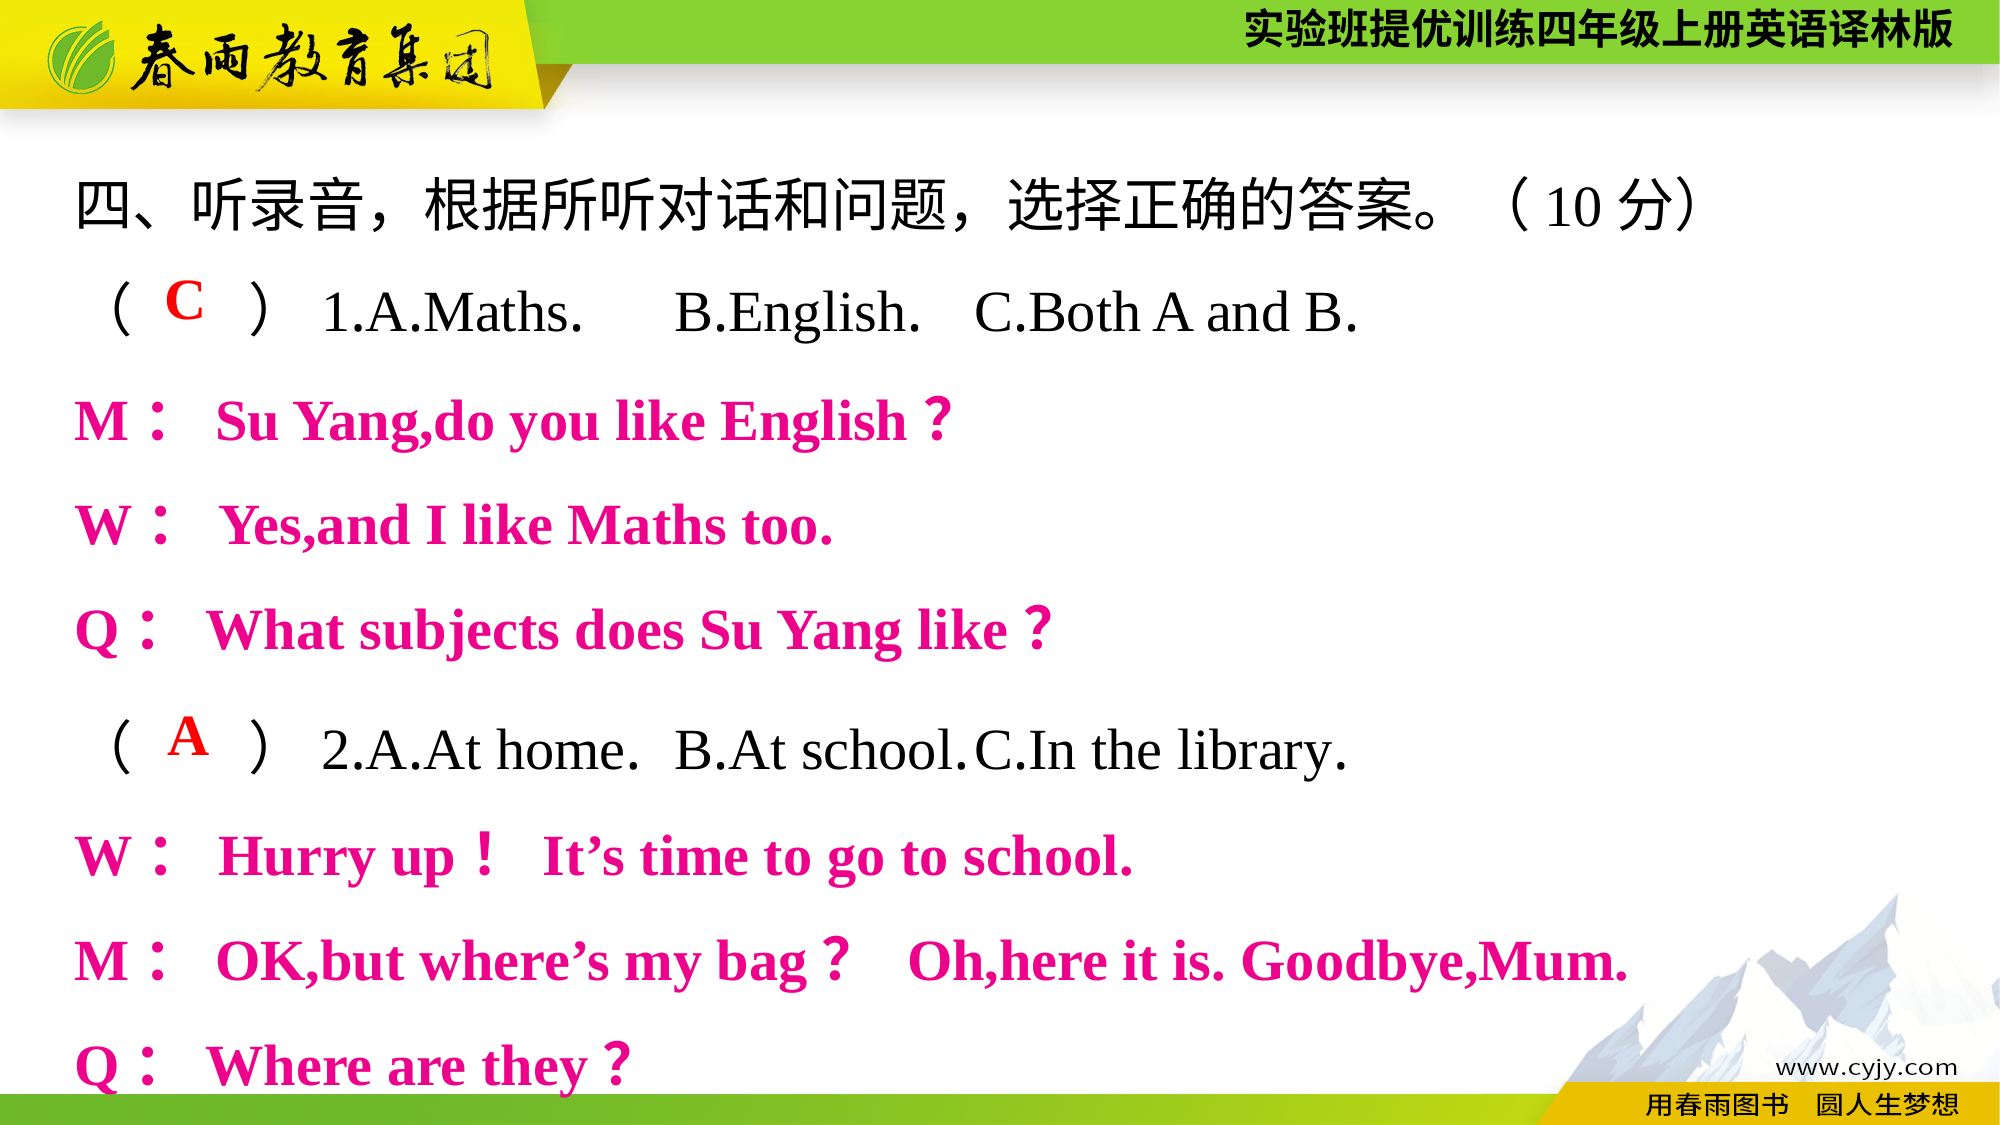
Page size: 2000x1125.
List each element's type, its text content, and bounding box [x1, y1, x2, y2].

text_box （ ）2.A.At home. B.At school. C.In the library. [59, 668, 1944, 774]
text_box C [149, 253, 222, 339]
text_box A [152, 689, 225, 774]
text_box M：Su Yang,do you like English？ W：Yes,and I like Maths too. Q：What subjects does Su Yang like？ [59, 339, 1944, 668]
text_box W：Hurry up！It’s time to go to school. M：OK,but where’s my bag？ Oh,here it is. Goodbye,Mum. Q：Where are they？ [59, 774, 1944, 1105]
picture [0, 0, 2000, 1125]
list 四、听录音，根据所听对话和问题，选择正确的答案。（10分） （ ）1.A.Maths. B.English. C.Both A and B. [59, 125, 1944, 339]
